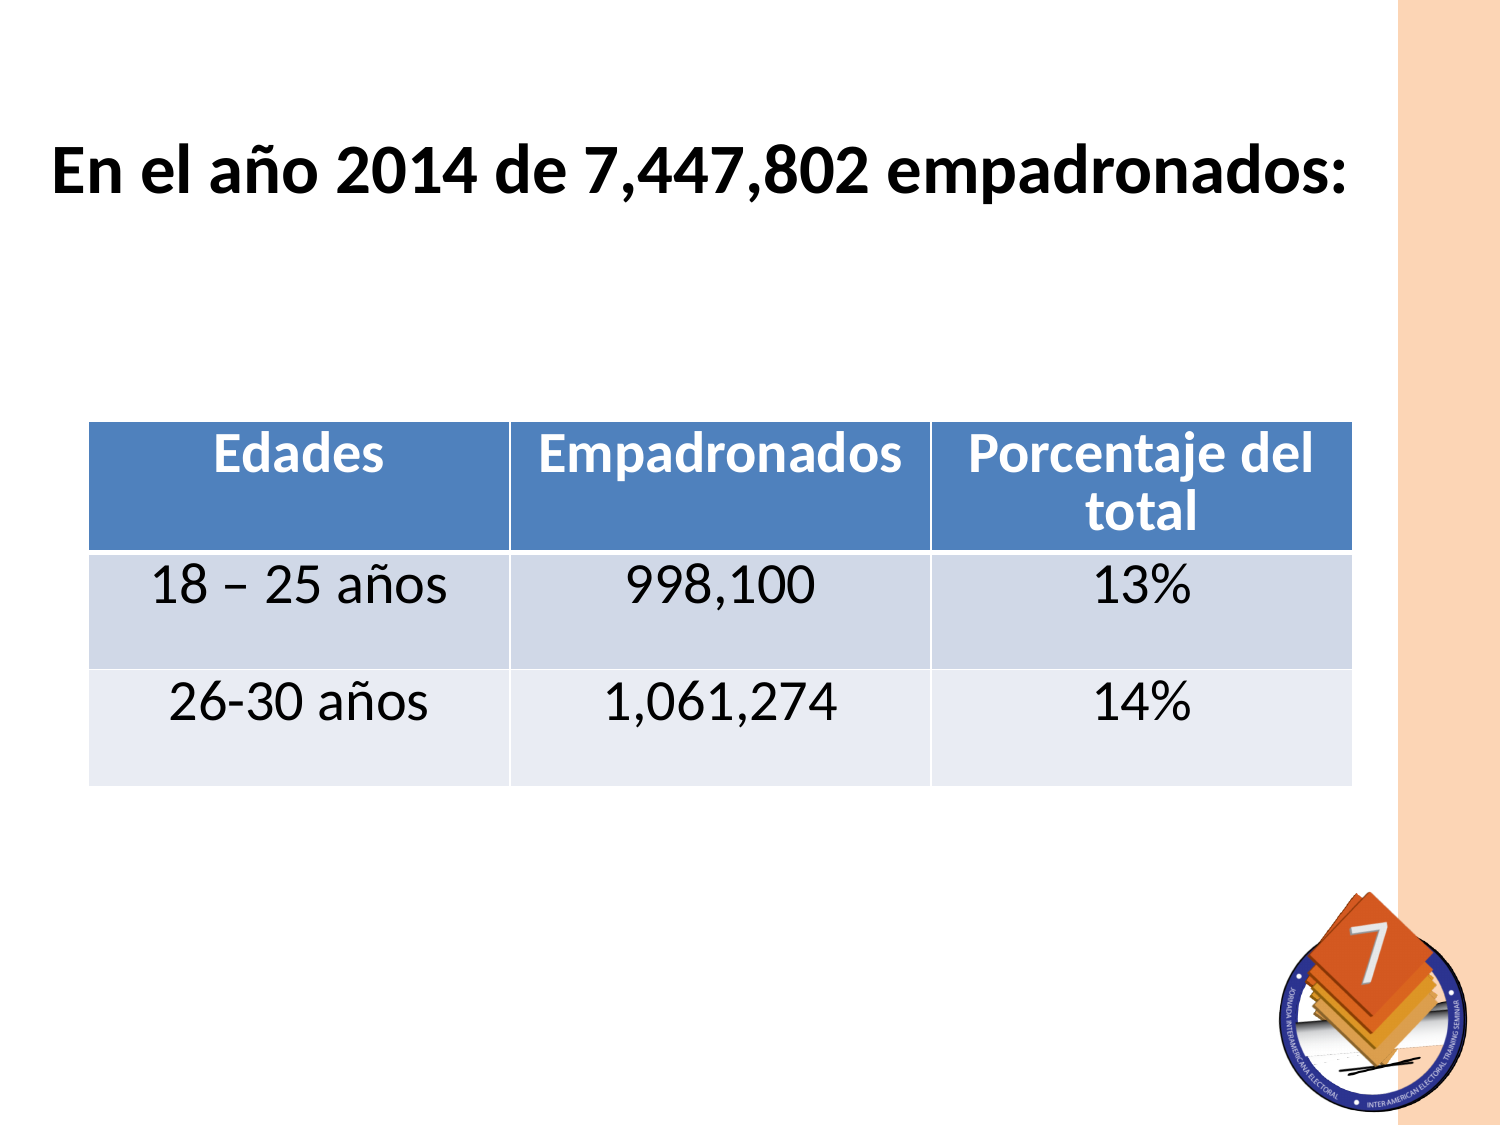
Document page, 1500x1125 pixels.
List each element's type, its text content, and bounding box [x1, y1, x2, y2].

table_cell 998,100 [511, 555, 930, 669]
table_cell 14% [932, 670, 1352, 786]
picture [1269, 883, 1483, 1123]
table_cell 1,061,274 [511, 670, 930, 786]
table_header Empadronados [511, 422, 930, 550]
table_header Porcentaje del total [932, 422, 1352, 550]
table_cell 18 – 25 años [89, 555, 509, 669]
table_cell 13% [932, 555, 1352, 669]
text_box [1398, 0, 1500, 1125]
title En el año 2014 de 7,447,802 empadronados: [26, 113, 1376, 302]
table_header Edades [89, 422, 509, 550]
table_cell 26-30 años [89, 670, 509, 786]
